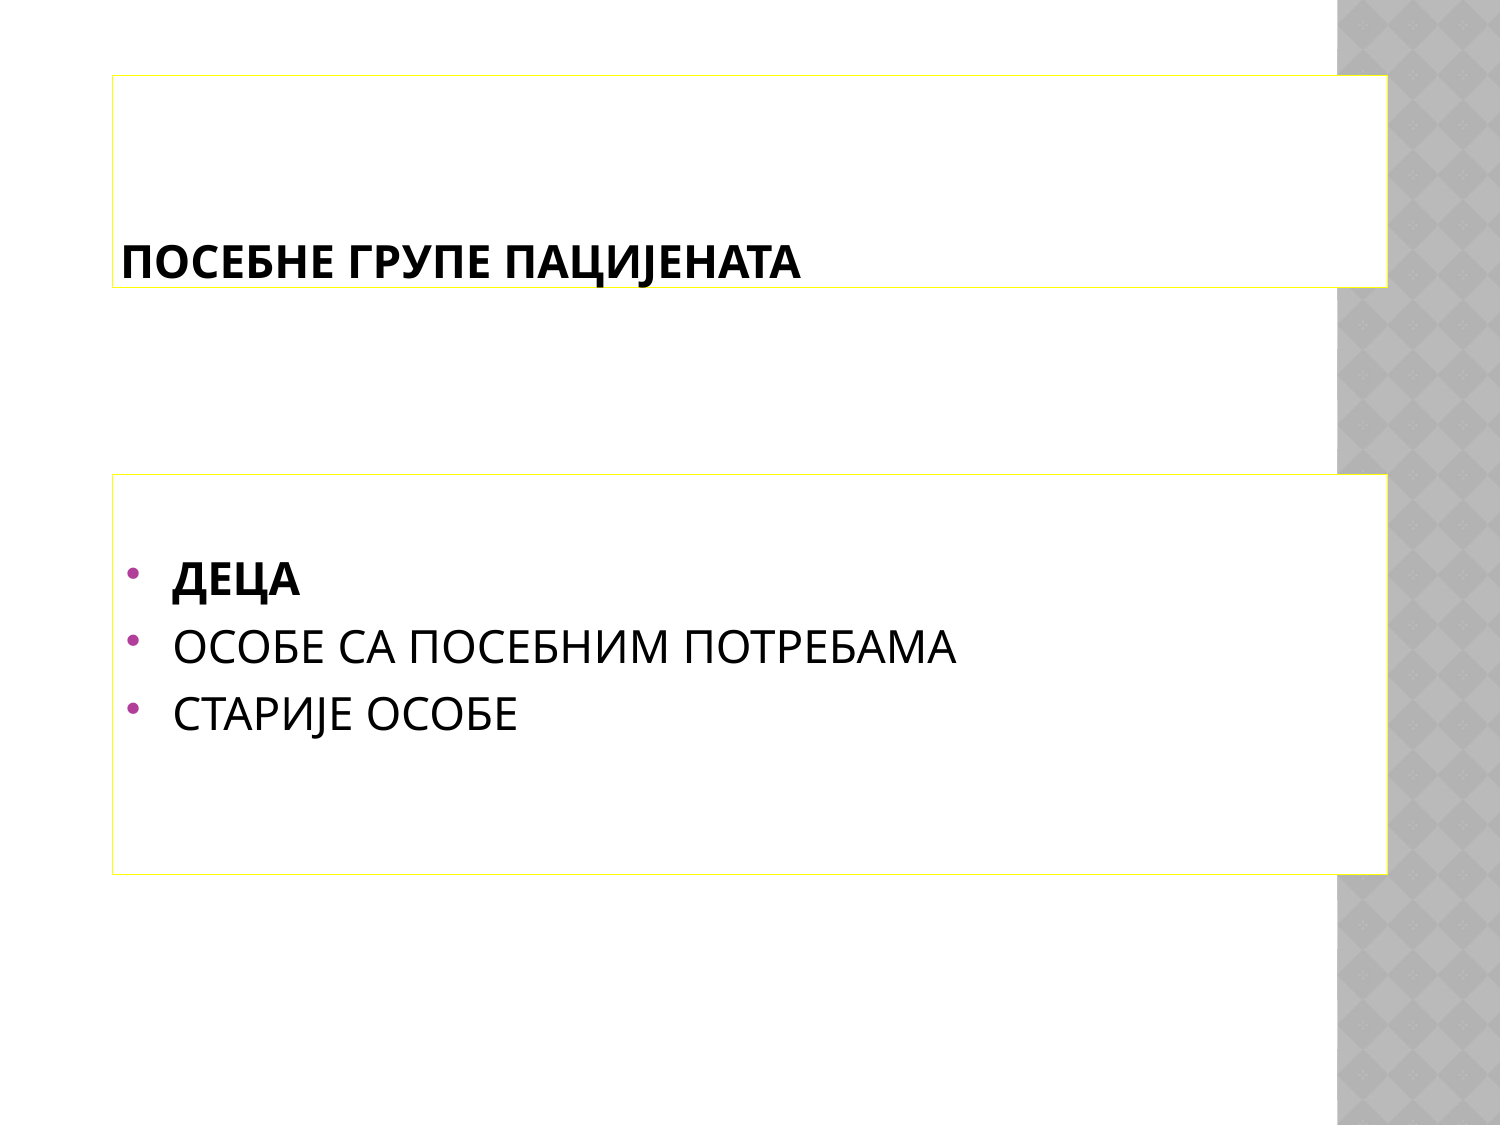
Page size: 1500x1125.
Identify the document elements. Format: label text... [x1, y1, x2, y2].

list ДЕЦА ОСОБЕ СА ПОСЕБНИМ ПОТРЕБАМА СТАРИЈЕ ОСОБЕ [112, 474, 1388, 875]
title ПОСЕБНЕ ГРУПЕ ПАЦИЈЕНАТА [112, 75, 1388, 288]
